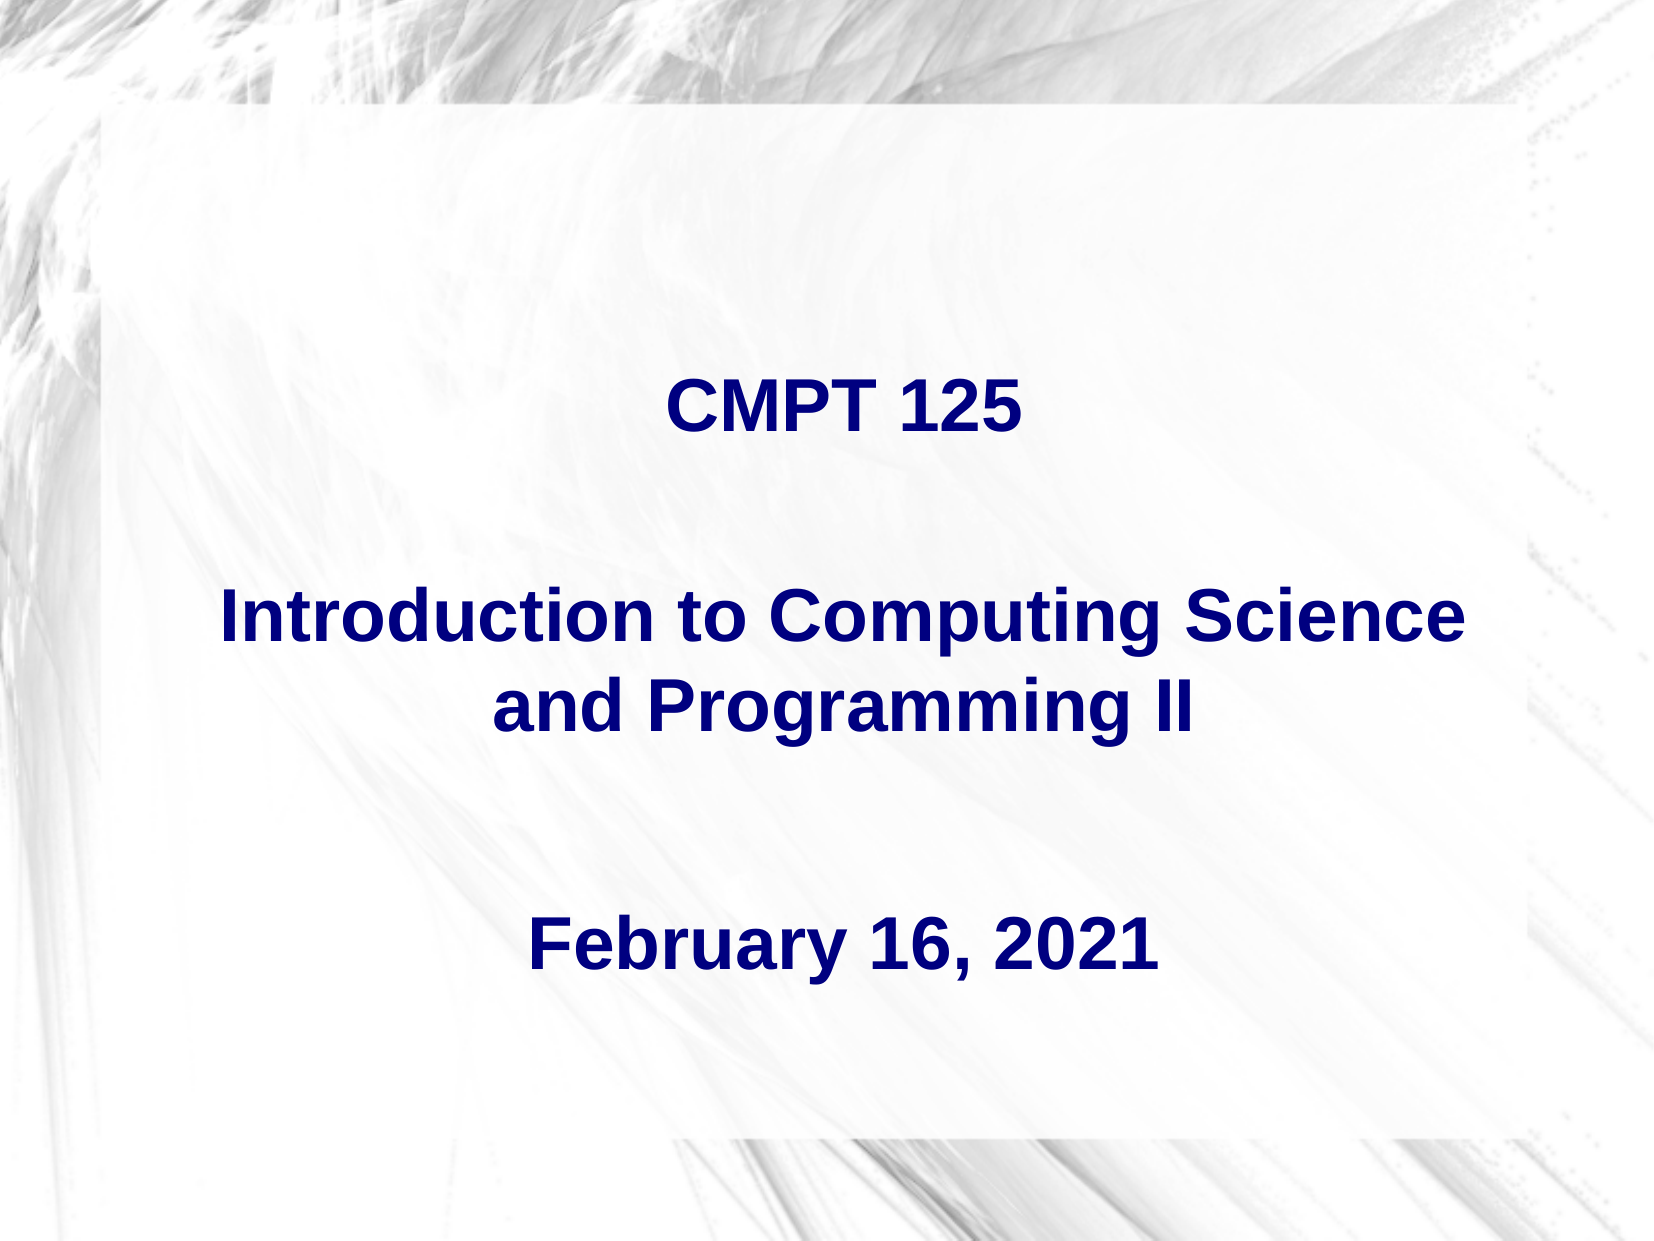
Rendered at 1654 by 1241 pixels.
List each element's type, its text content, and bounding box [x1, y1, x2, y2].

picture [0, 0, 1654, 1241]
list CMPT 125 Introduction to Computing Science and Programming II February 16, 2021 [118, 237, 1571, 1224]
